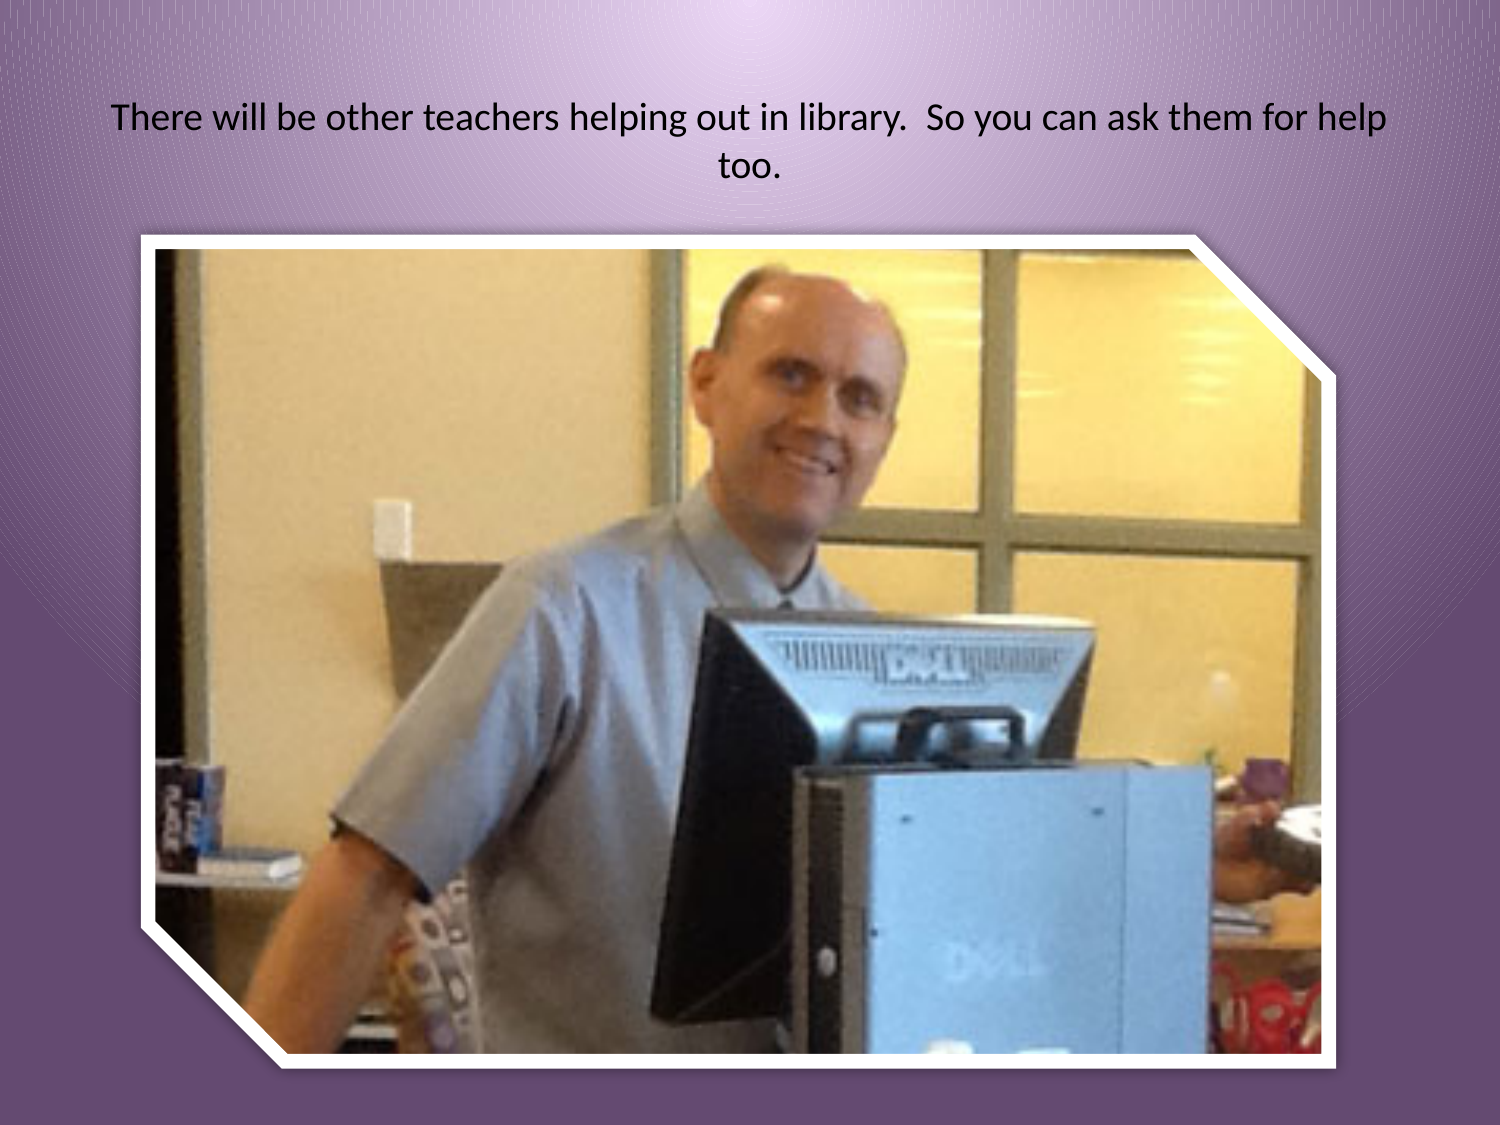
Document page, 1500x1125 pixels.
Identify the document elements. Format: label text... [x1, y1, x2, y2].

picture [147, 241, 1329, 1062]
title There will be other teachers helping out in library. So you can ask them for help too. [75, 45, 1425, 233]
